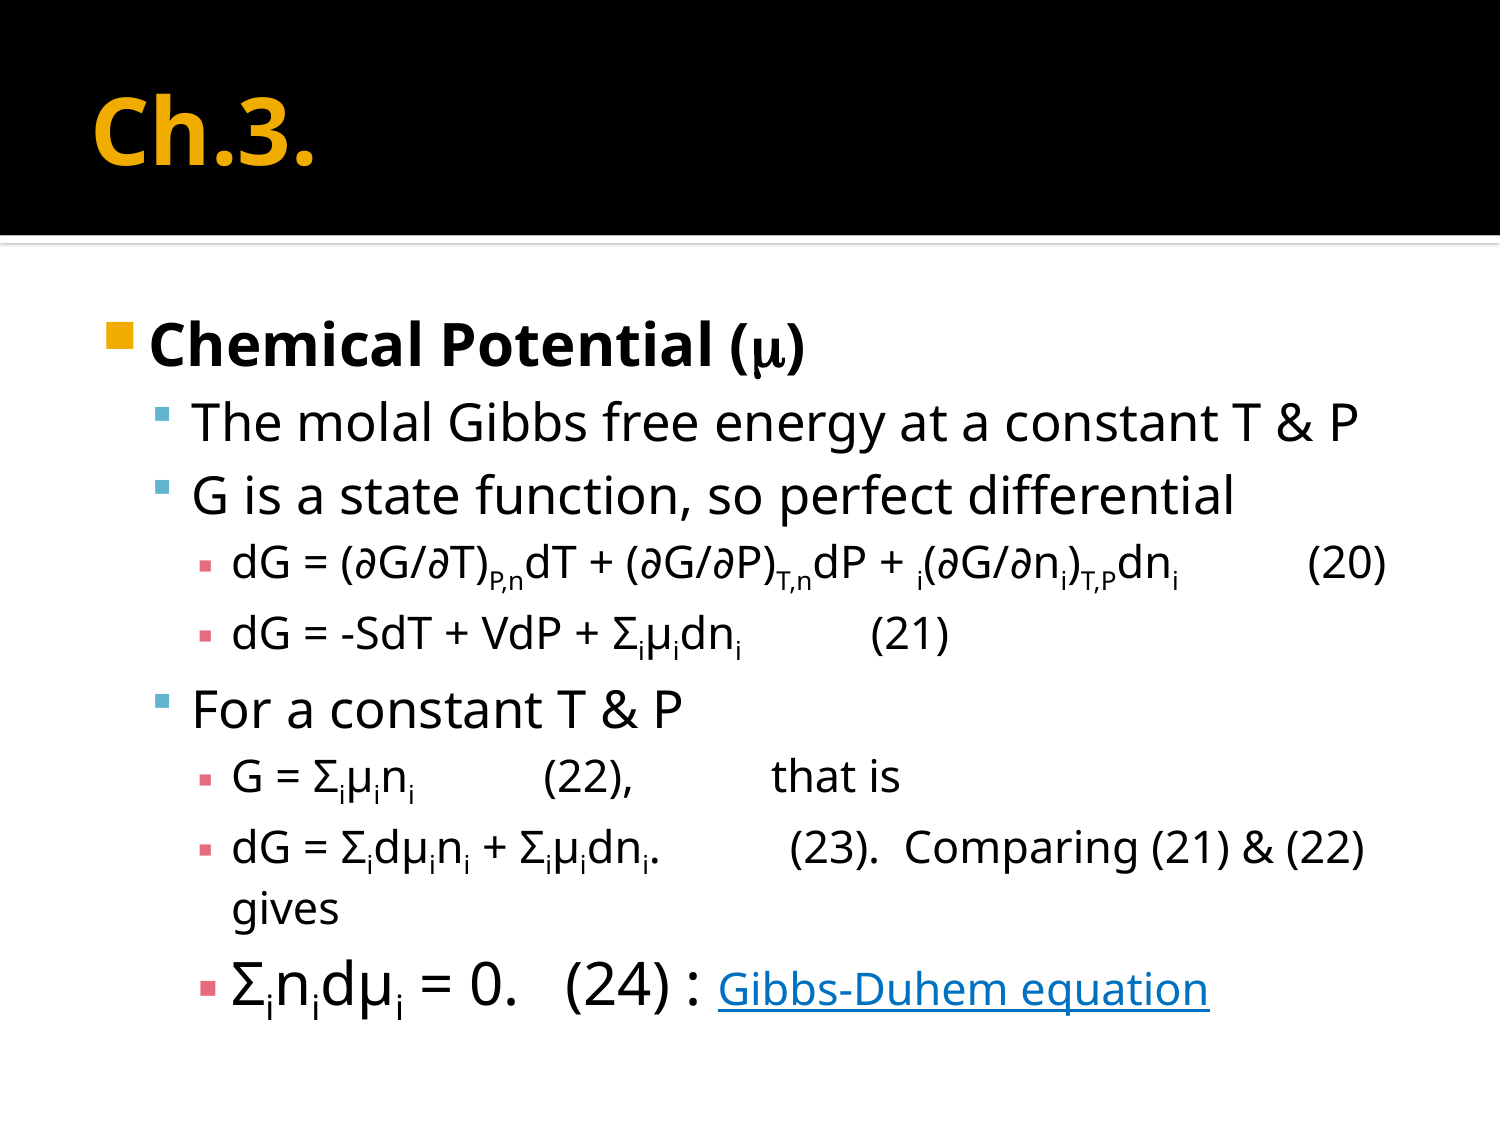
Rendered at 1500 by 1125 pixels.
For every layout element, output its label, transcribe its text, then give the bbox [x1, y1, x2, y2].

list Chemical Potential (m) The molal Gibbs free energy at a constant T & P G is a state function, so perfect differential dG = (∂G/∂T)P,ndT + (∂G/∂P)T,ndP + i(∂G/∂ni)T,Pdni (20) dG = -SdT + VdP + Σiμidni (21) For a constant T & P G = Σiμini (22), that is dG = Σidμini + Σiμidni. (23). Comparing (21) & (22) gives Σinidμi = 0. (24) : Gibbs-Duhem equation [75, 291, 1425, 1050]
text_box [238, 937, 553, 1027]
title Ch.3. [75, 25, 1425, 231]
